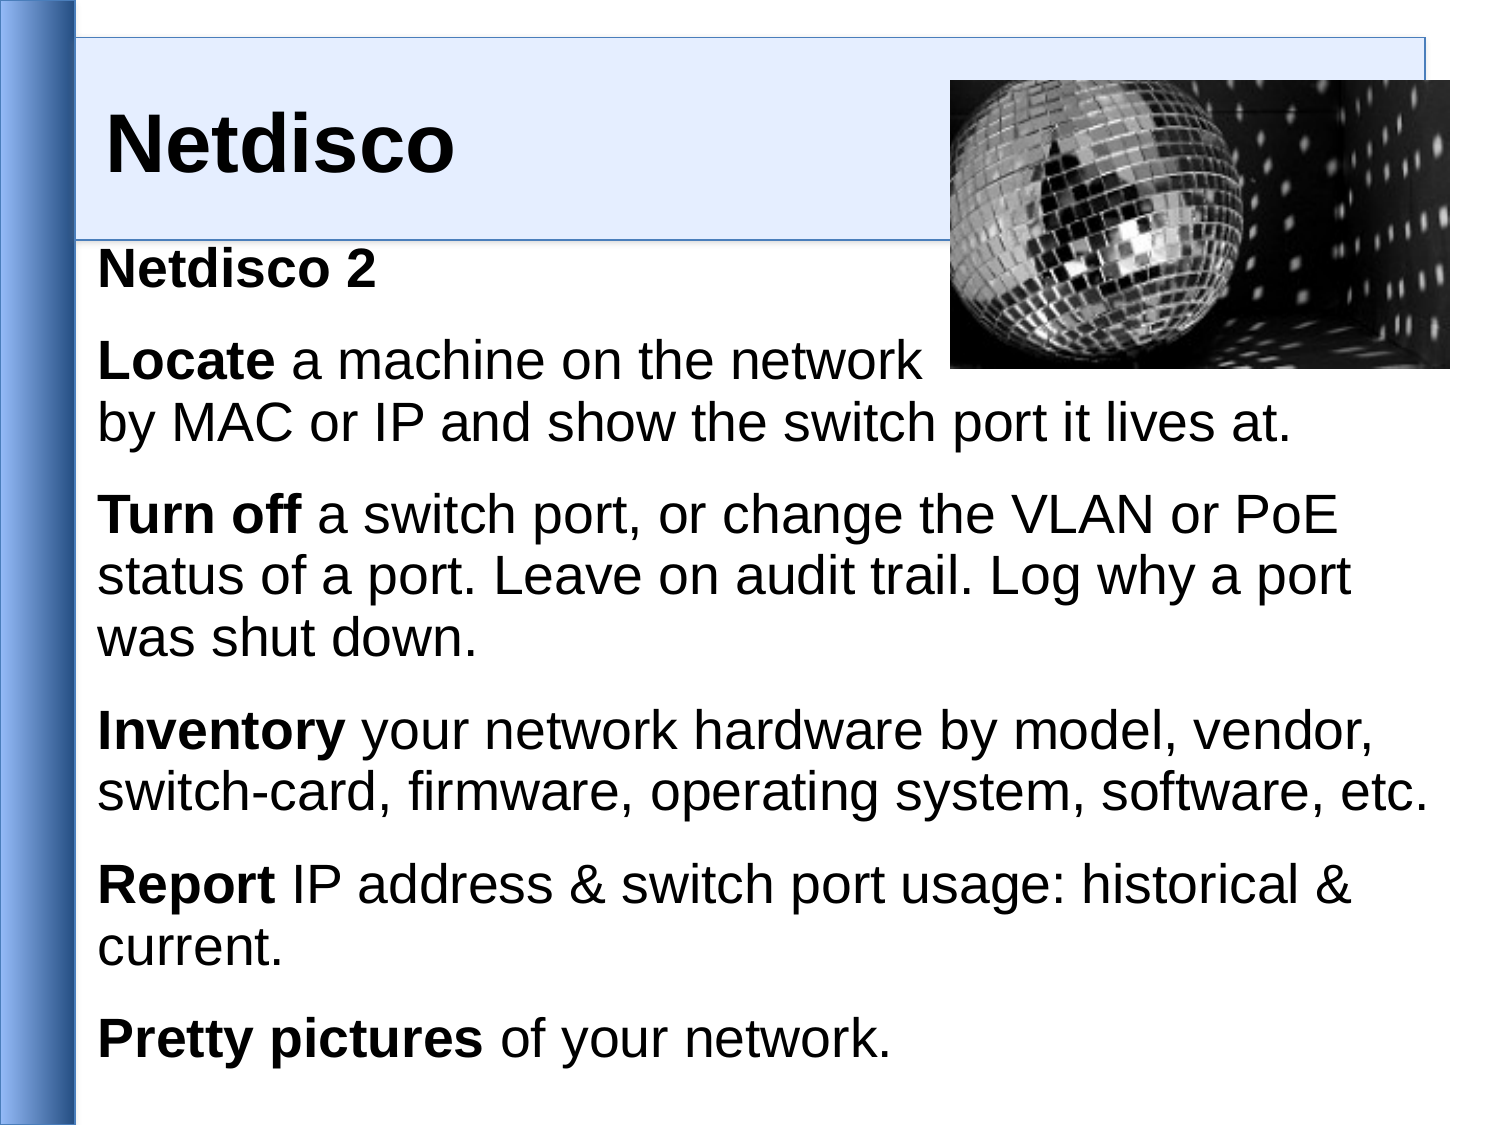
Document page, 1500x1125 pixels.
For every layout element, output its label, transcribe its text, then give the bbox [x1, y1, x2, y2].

picture [949, 80, 1451, 369]
title Netdisco [74, 37, 1426, 241]
list Netdisco 2 Locate a machine on the network by MAC or IP and show the switch port it lives at. Turn off a switch port, or change the VLAN or PoE status of a port. Leave on audit trail. Log why a port was shut down. Inventory your network hardware by model, vendor, switch-card, firmware, operating system, software, etc. Report IP address & switch port usage: historical & current. Pretty pictures of your network. [84, 230, 1468, 1088]
